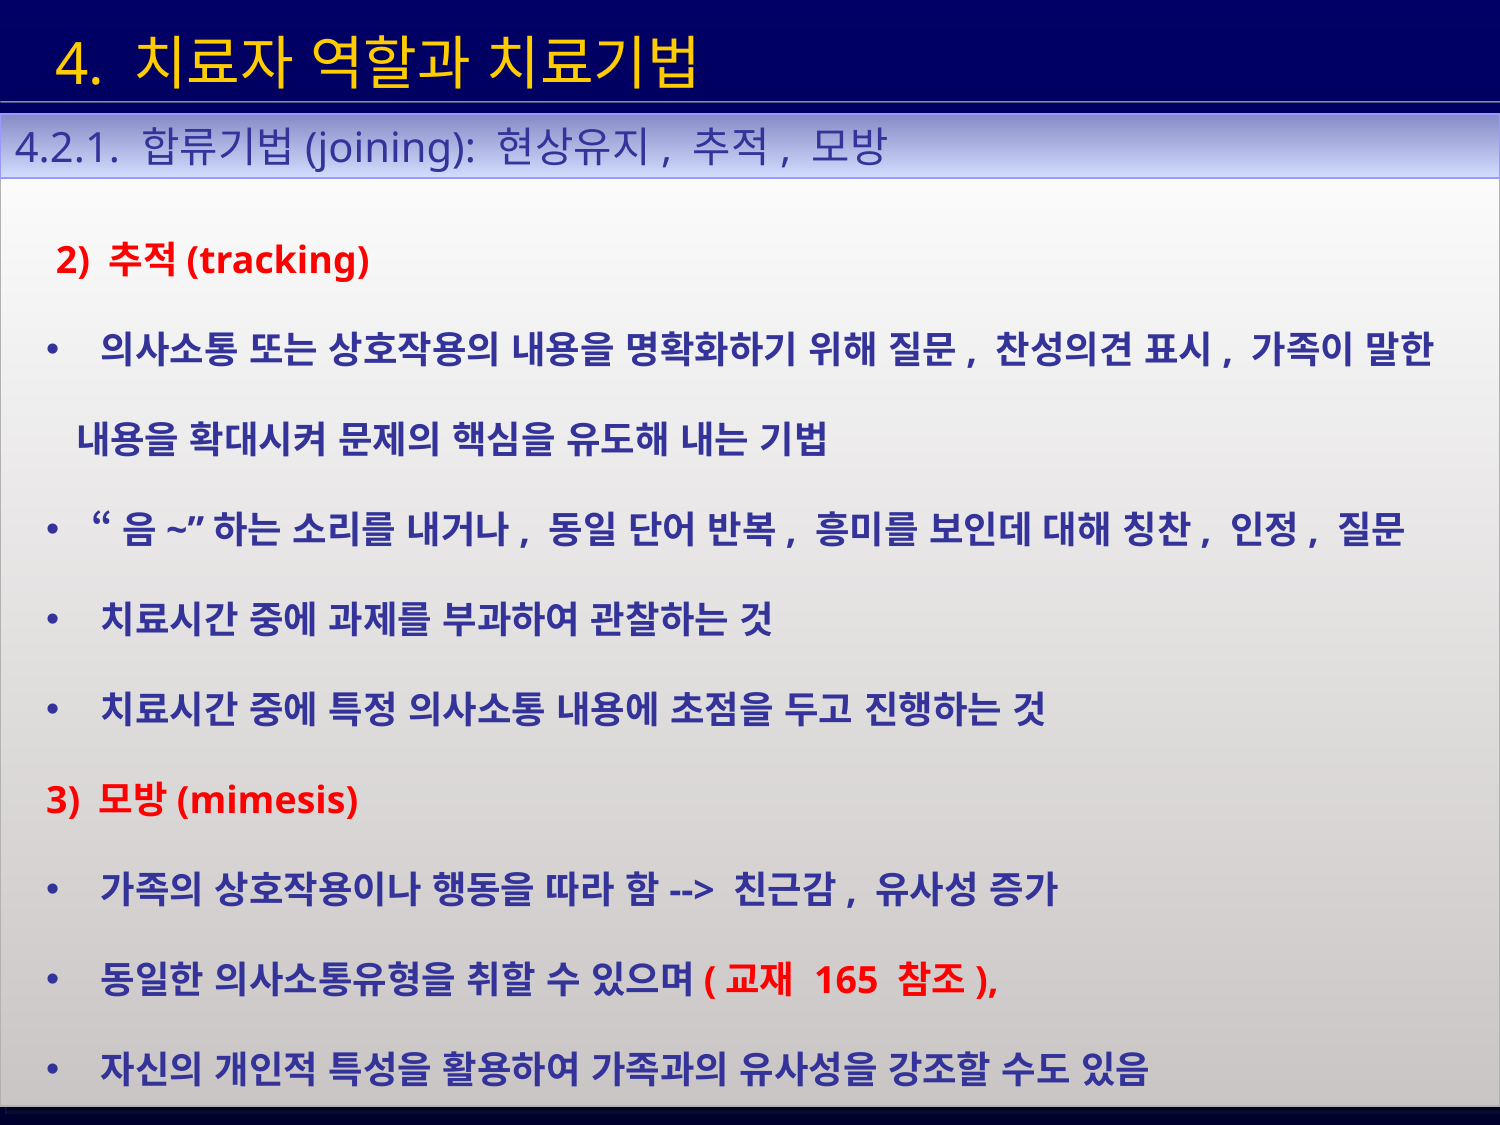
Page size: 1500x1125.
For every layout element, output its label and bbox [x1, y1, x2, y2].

text_box [0, 18, 1500, 1107]
